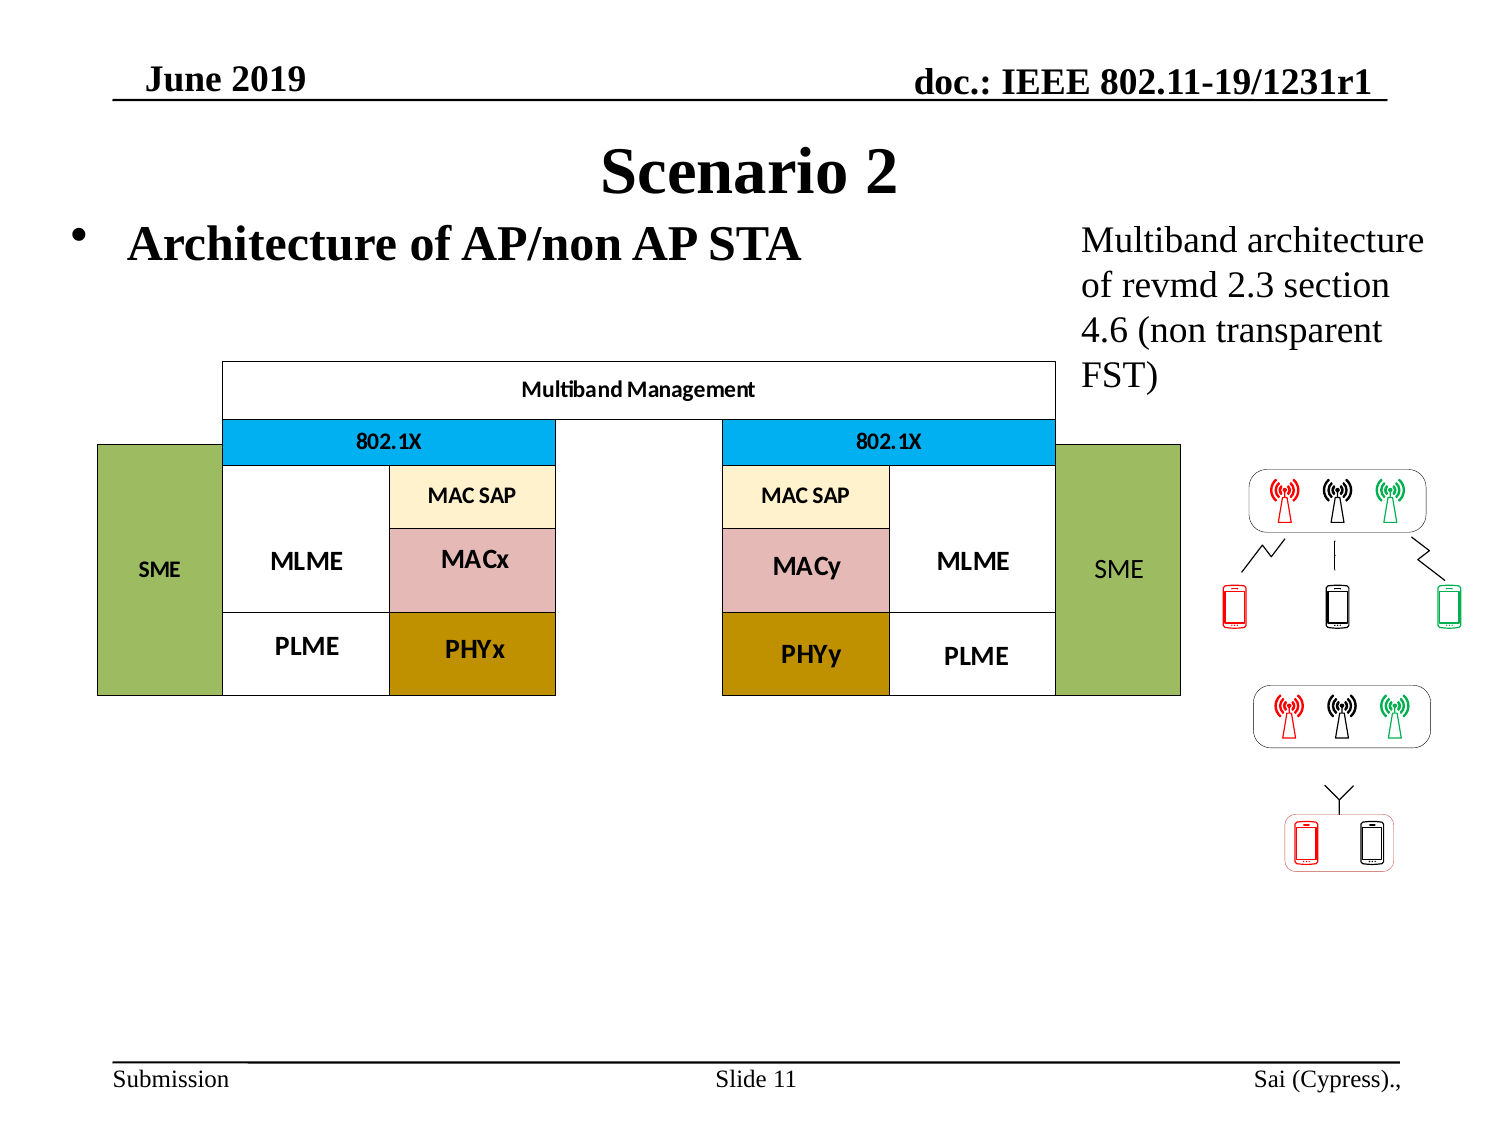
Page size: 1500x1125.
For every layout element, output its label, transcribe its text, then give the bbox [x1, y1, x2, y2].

list Architecture of AP/non AP STA [55, 202, 1243, 1093]
text_box Multiband architecture of revmd 2.3 section 4.6 (non transparent FST) [1066, 207, 1445, 403]
picture [94, 357, 1183, 698]
footer Sai (Cypress)., [949, 1061, 1402, 1093]
picture [1220, 467, 1462, 630]
title Scenario 2 [112, 112, 1388, 223]
picture [1251, 682, 1432, 873]
slide_number Slide 11 [712, 1061, 801, 1093]
